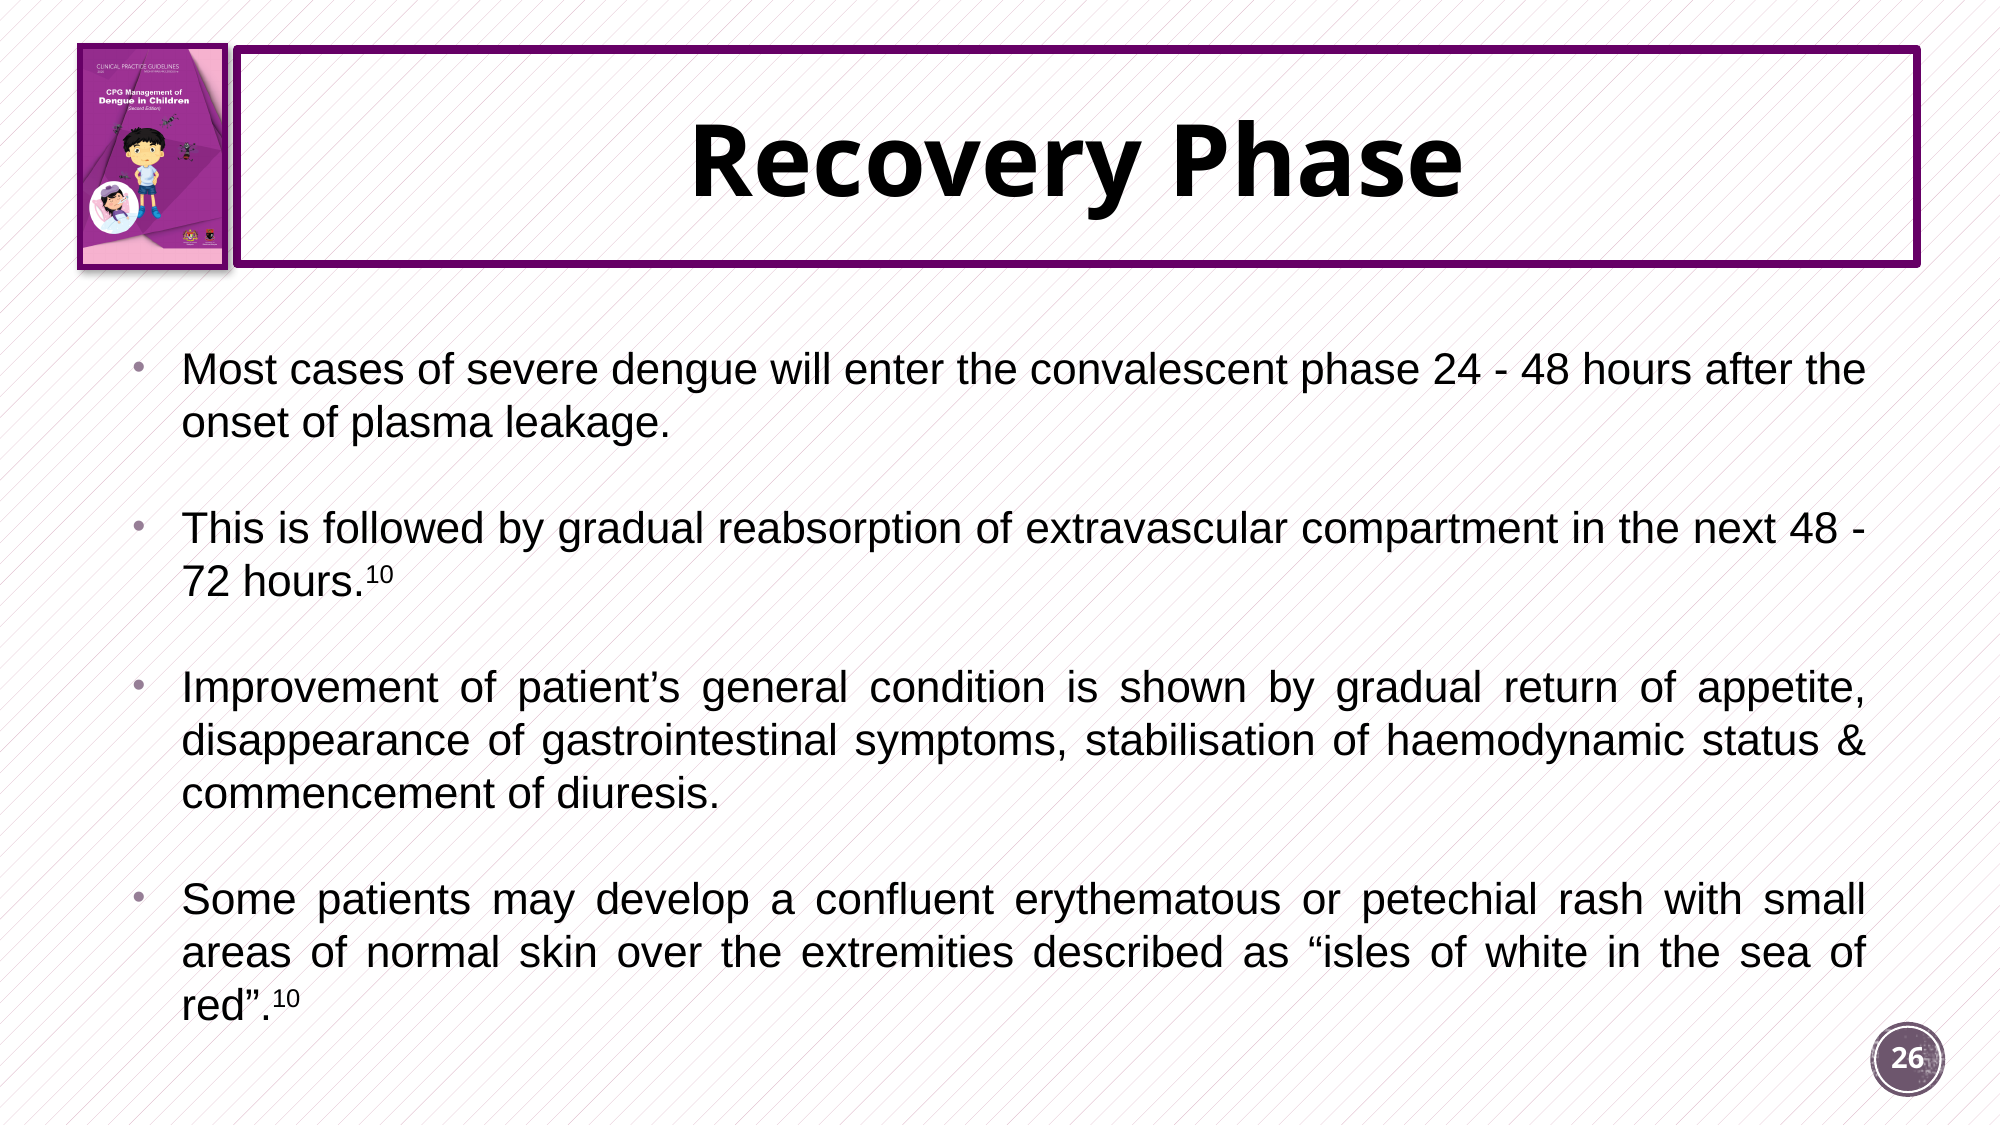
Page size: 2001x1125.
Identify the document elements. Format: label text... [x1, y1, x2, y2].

list Most cases of severe dengue will enter the convalescent phase 24 - 48 hours after the onset of plasma leakage. This is followed by gradual reabsorption of extravascular compartment in the next 48 - 72 hours.10 Improvement of patient’s general condition is shown by gradual return of appetite, disappearance of gastrointestinal symptoms, stabilisation of haemodynamic status & commencement of diuresis. Some patients may develop a confluent erythematous or petechial rash with small areas of normal skin over the extremities described as “isles of white in the sea of red”.10 [117, 332, 1884, 1046]
text_box Recovery Phase [237, 49, 1918, 264]
picture [83, 49, 222, 264]
slide_number 26 [1855, 1028, 1961, 1089]
